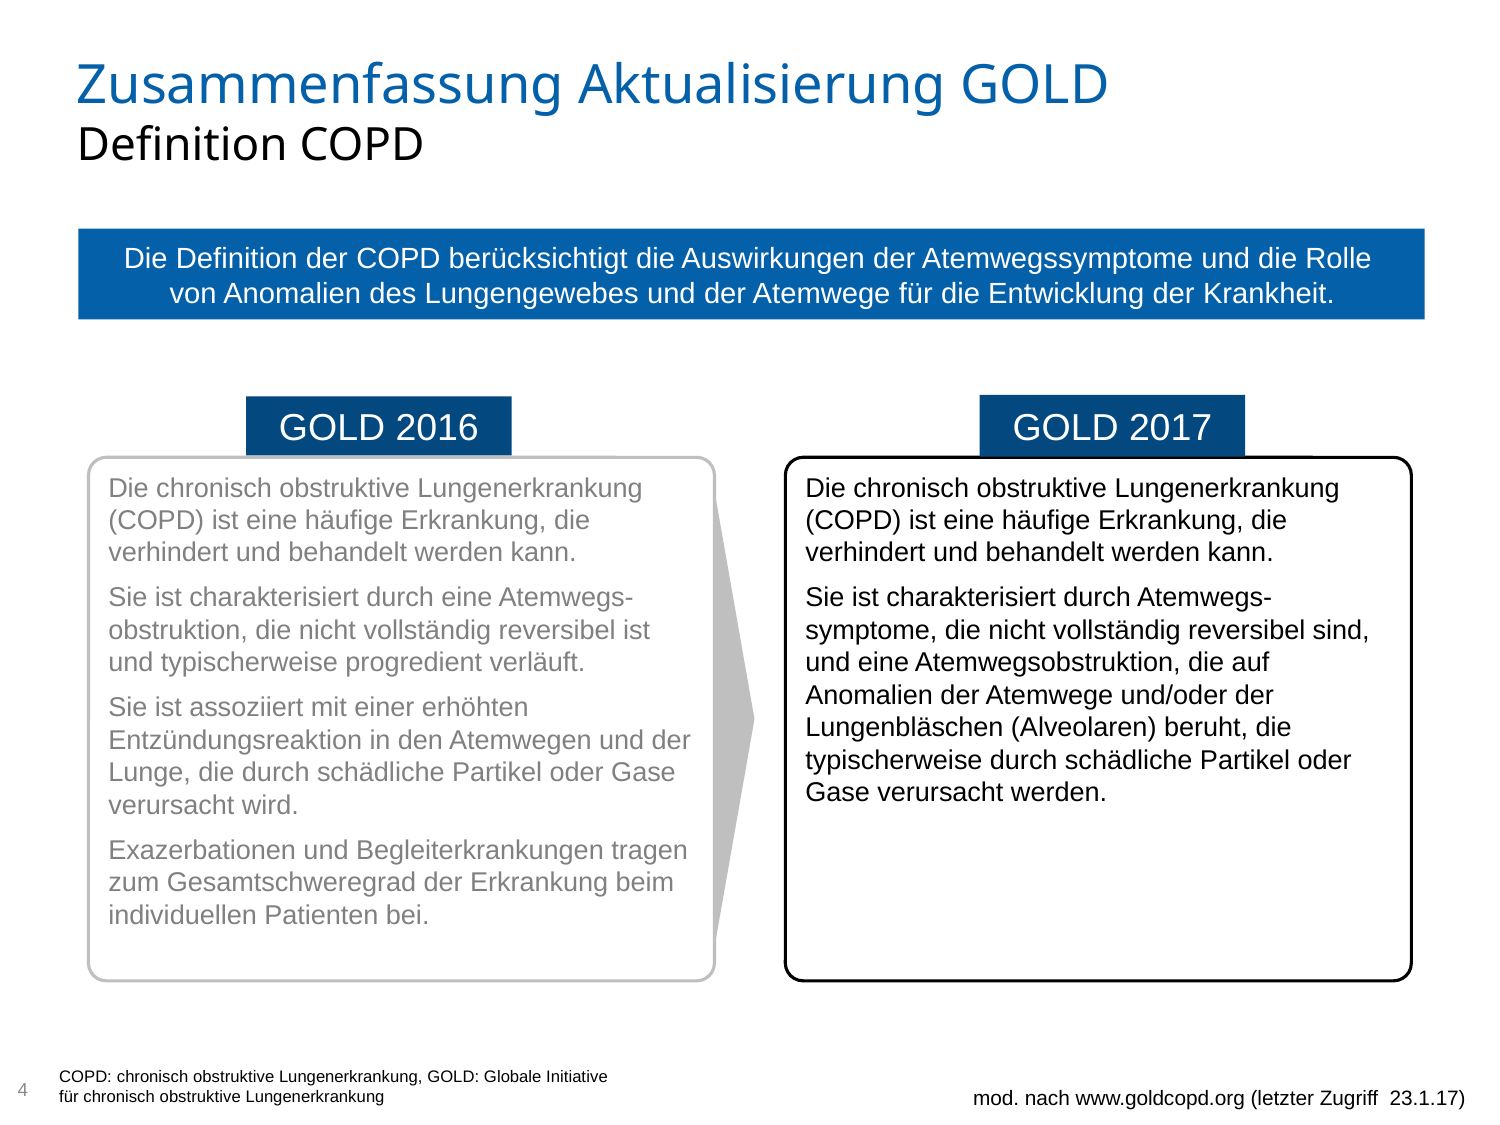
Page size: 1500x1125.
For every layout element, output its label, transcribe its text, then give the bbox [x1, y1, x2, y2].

text_box GOLD 2016 [246, 396, 512, 456]
title Zusammenfassung Aktualisierung GOLD Definition COPD [76, 30, 1424, 189]
text_box COPD: chronisch obstruktive Lungenerkrankung, GOLD: Globale Initiative für chronisch obstruktive Lungenerkrankung [47, 1058, 647, 1114]
text_box Die Definition der COPD berücksichtigt die Auswirkungen der Atemwegssymptome und die Rolle von Anomalien des Lungengewebes und der Atemwege für die Entwicklung der Krankheit. [78, 228, 1425, 320]
text_box mod. nach www.goldcopd.org (letzter Zugriff 23.1.17) [938, 1074, 1481, 1118]
text_box 4 [0, 1058, 47, 1119]
text_box Die chronisch obstruktive Lungenerkrankung (COPD) ist eine häufige Erkrankung, die verhindert und behandelt werden kann. Sie ist charakterisiert durch Atemwegs-symptome, die nicht vollständig reversibel sind, und eine Atemwegsobstruktion, die auf Anomalien der Atemwege und/oder der Lungenbläschen (Alveolaren) beruht, die typischerweise durch schädliche Partikel oder Gase verursacht werden. [785, 457, 1412, 981]
text_box GOLD 2017 [979, 394, 1246, 457]
text_box [715, 495, 755, 943]
text_box Die chronisch obstruktive Lungenerkrankung (COPD) ist eine häufige Erkrankung, die verhindert und behandelt werden kann. Sie ist charakterisiert durch eine Atemwegs-obstruktion, die nicht vollständig reversibel ist und typischerweise progredient verläuft. Sie ist assoziiert mit einer erhöhten Entzündungsreaktion in den Atemwegen und der Lunge, die durch schädliche Partikel oder Gase verursacht wird. Exazerbationen und Begleiterkrankungen tragen zum Gesamtschweregrad der Erkrankung beim individuellen Patienten bei. [88, 457, 715, 981]
